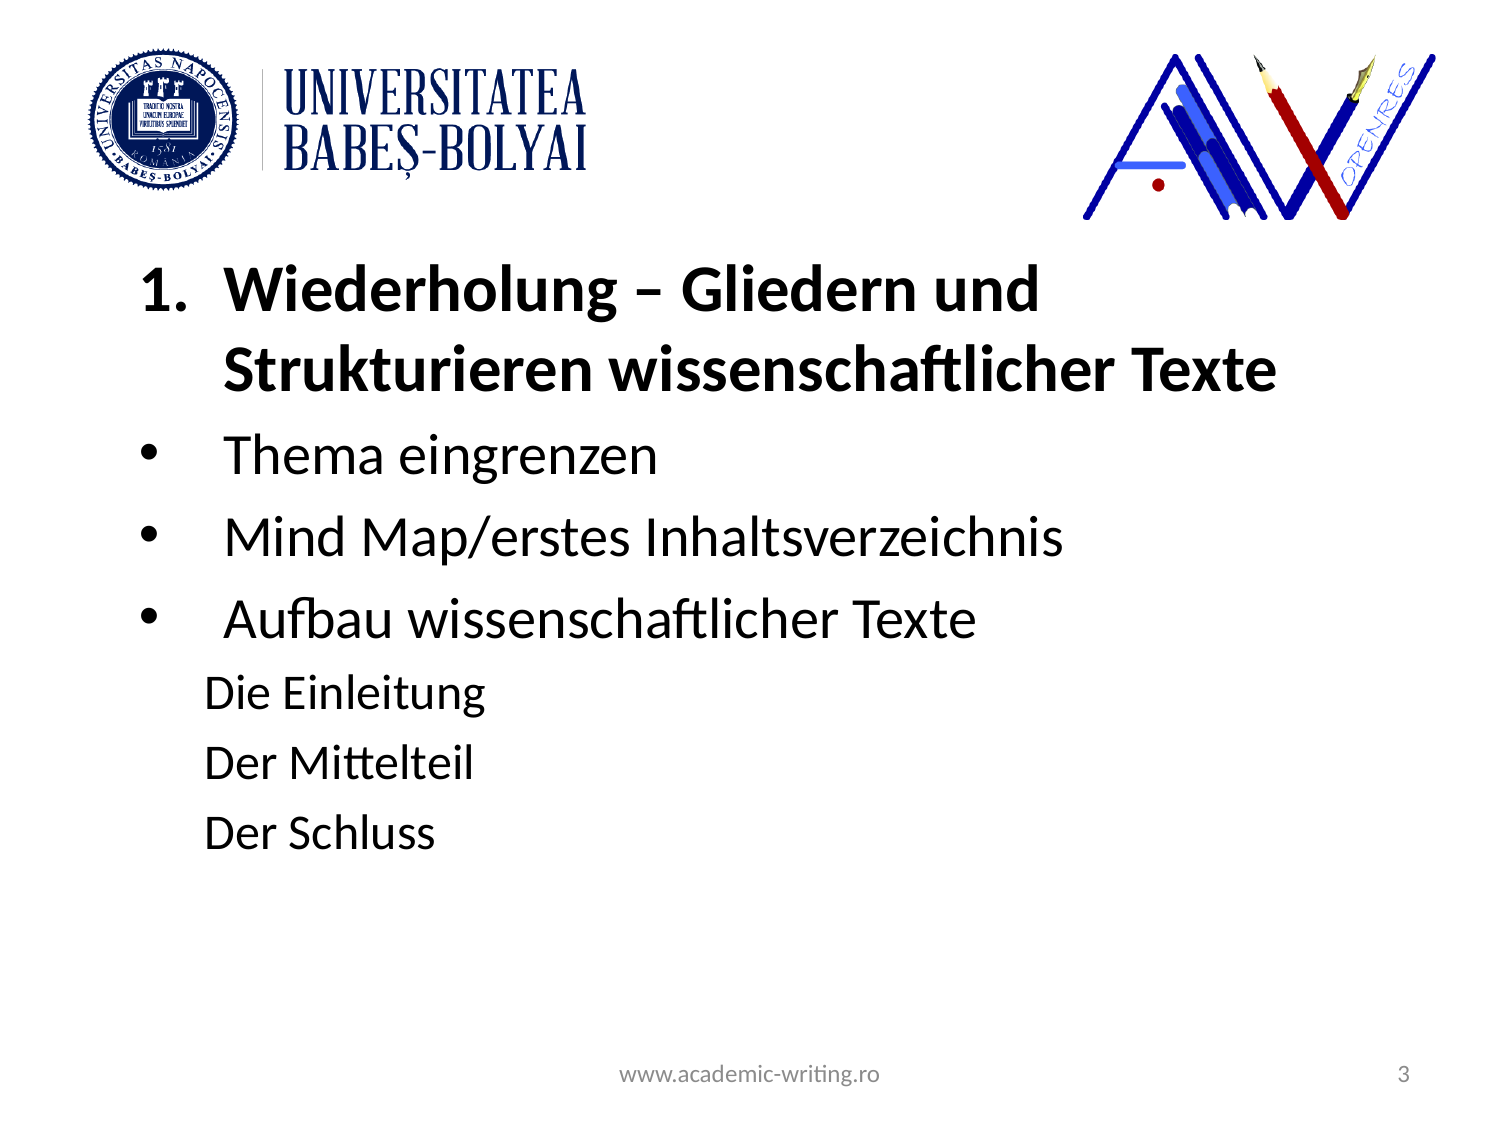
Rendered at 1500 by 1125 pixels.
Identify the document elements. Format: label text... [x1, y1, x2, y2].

slide_number 3 [1074, 1042, 1425, 1103]
footer www.academic-writing.ro [512, 1042, 988, 1103]
list Wiederholung – Gliedern und Strukturieren wissenschaftlicher Texte Thema eingrenzen Mind Map/erstes Inhaltsverzeichnis Aufbau wissenschaftlicher Texte Die Einleitung Der Mittelteil Der Schluss [123, 237, 1425, 988]
picture [76, 42, 597, 197]
picture [1083, 54, 1436, 220]
